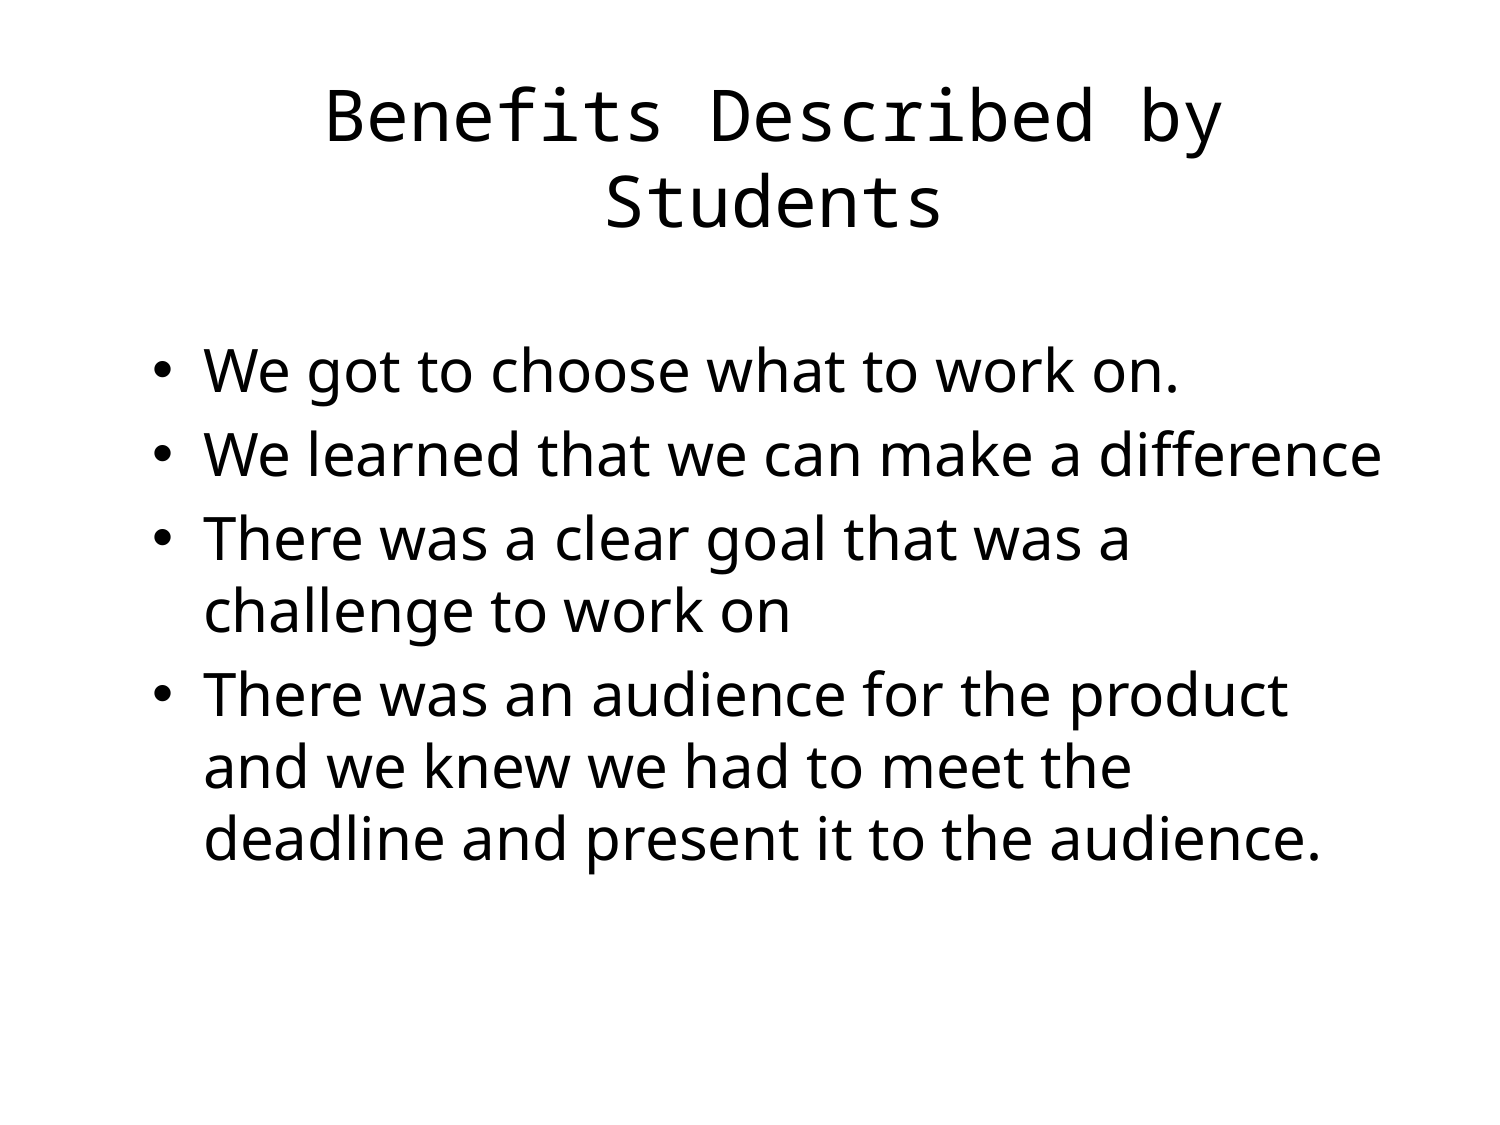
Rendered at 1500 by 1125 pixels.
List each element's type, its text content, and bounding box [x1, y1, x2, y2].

list We got to choose what to work on. We learned that we can make a difference There was a clear goal that was a challenge to work on There was an audience for the product and we knew we had to meet the deadline and present it to the audience. [137, 324, 1400, 936]
title Benefits Described by Students [125, 62, 1425, 250]
